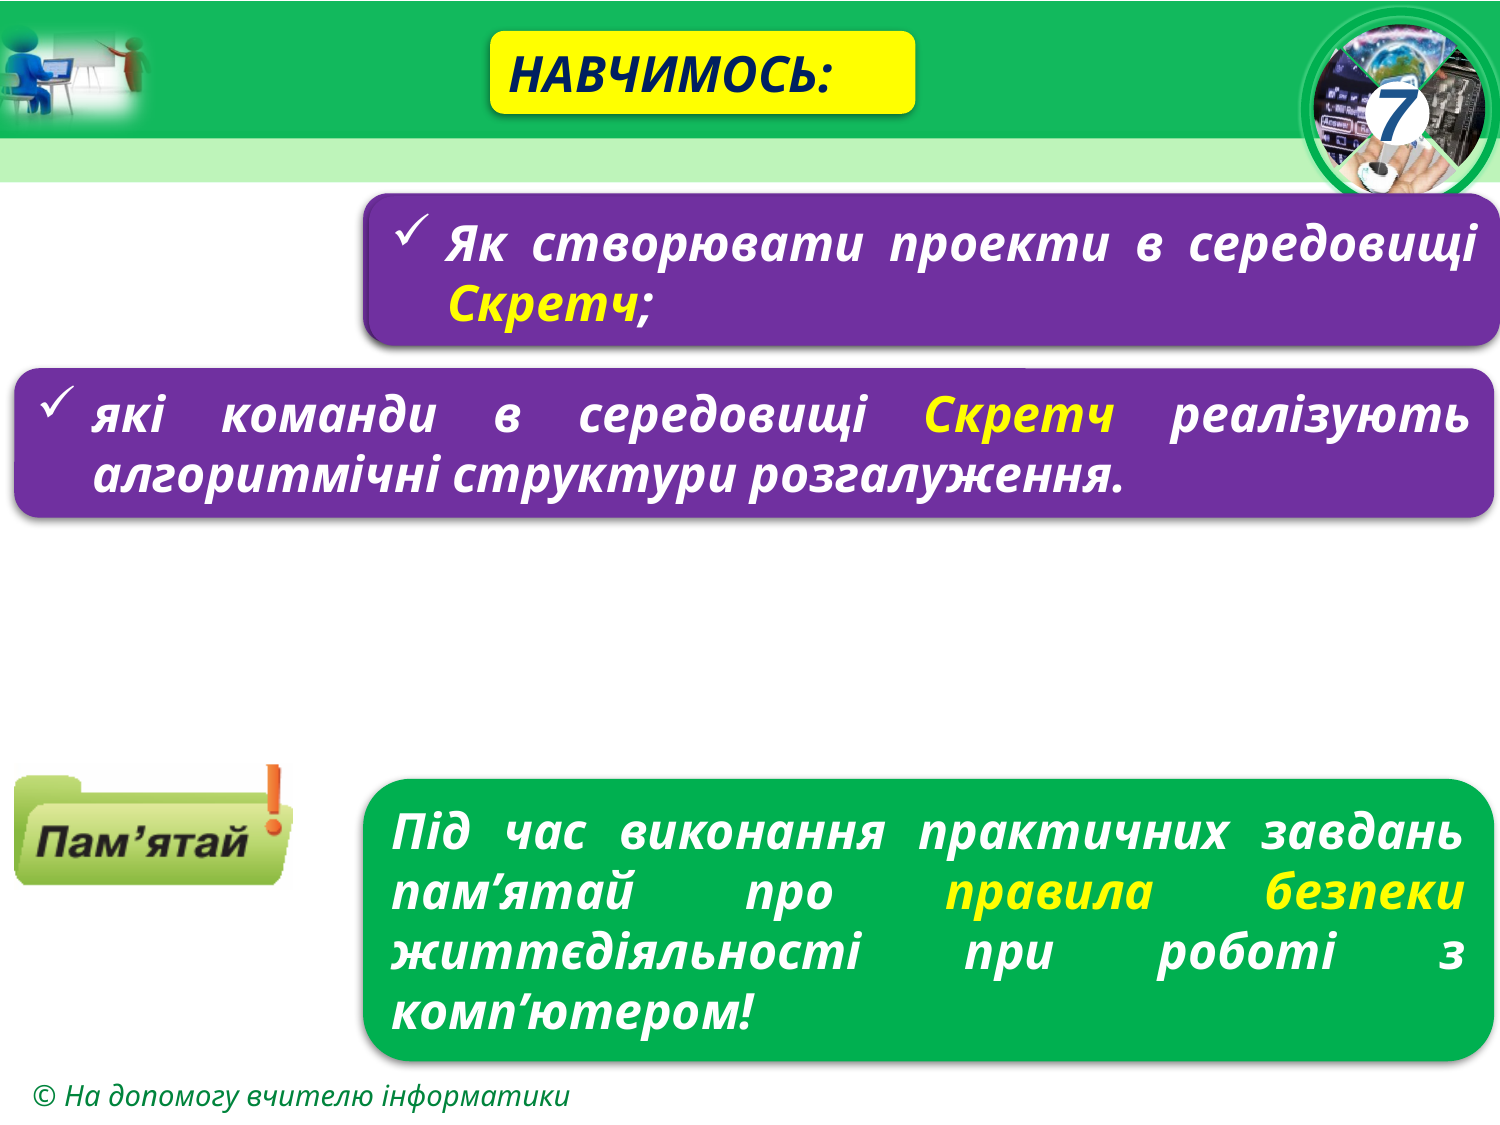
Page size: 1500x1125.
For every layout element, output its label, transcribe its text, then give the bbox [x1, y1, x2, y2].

text_box НАВЧИМОСЬ: [490, 30, 916, 114]
picture [13, 763, 293, 891]
picture [0, 16, 160, 142]
text_box Як створювати проекти в середовищі Скретч; [368, 196, 1500, 346]
picture [1338, 135, 1457, 193]
picture [1313, 24, 1486, 169]
text_box Під час виконання практичних завдань пам’ятай про правила безпеки життєдіяльності при роботі з комп’ютером! [363, 778, 1495, 1062]
text_box які команди в середовищі Скретч реалізують алгоритмічні структури розгалуження. [14, 368, 1495, 518]
